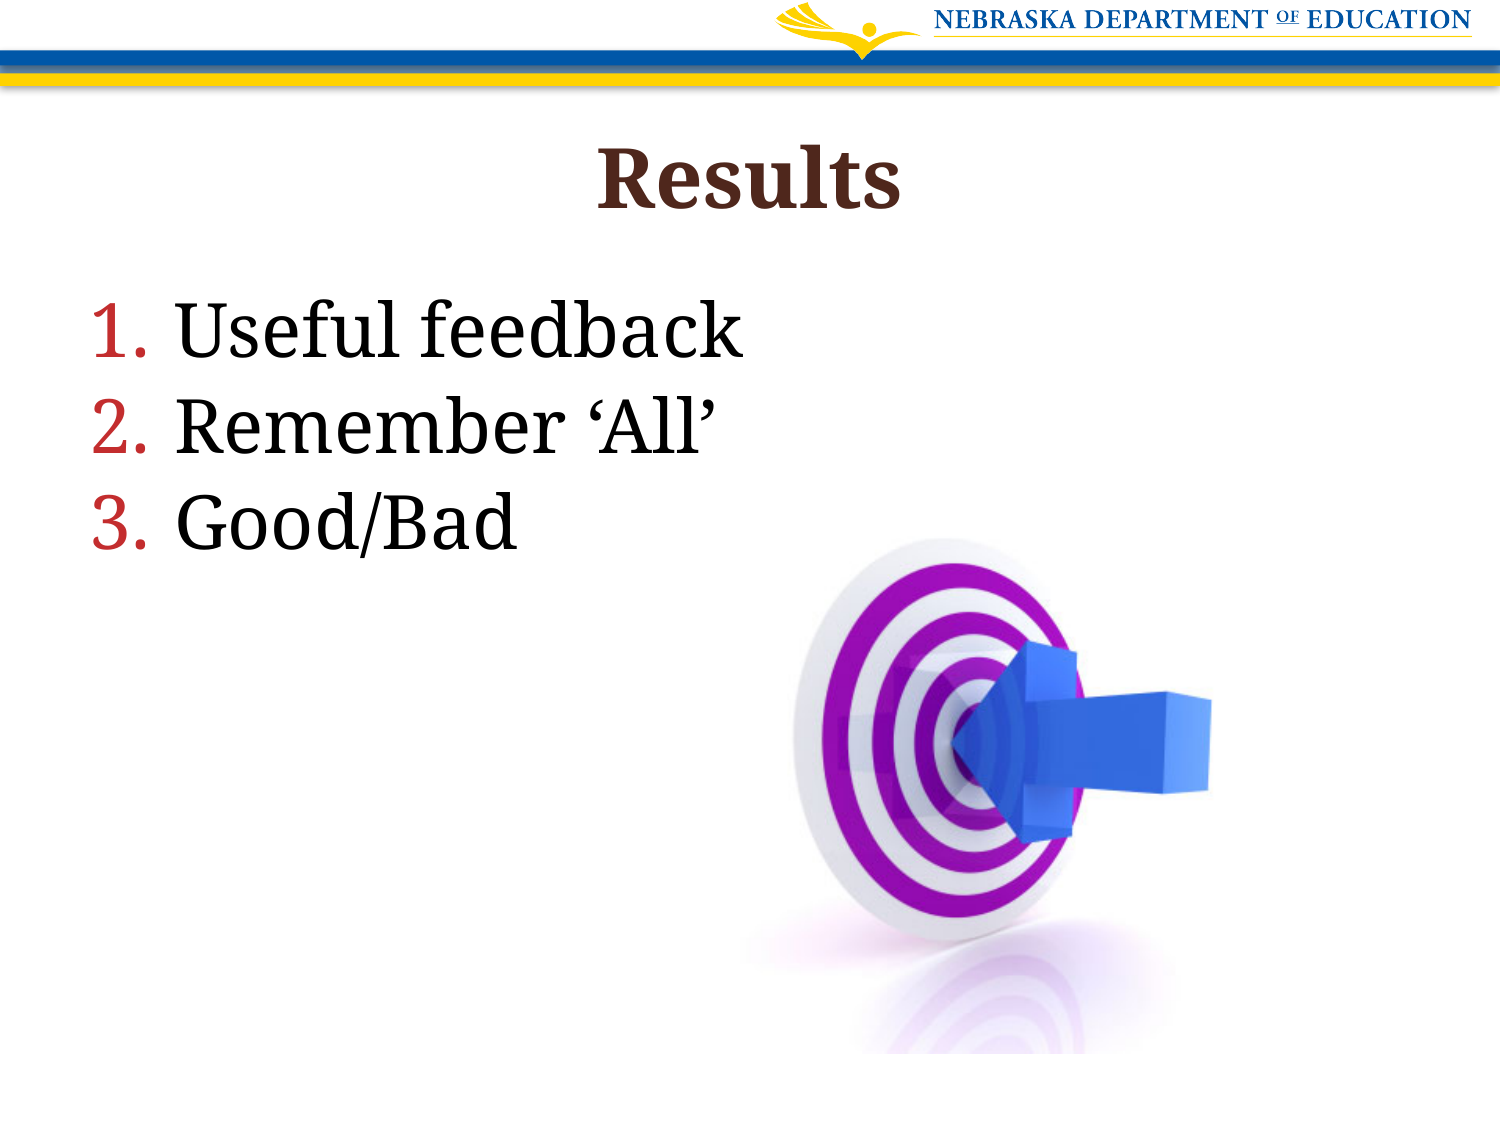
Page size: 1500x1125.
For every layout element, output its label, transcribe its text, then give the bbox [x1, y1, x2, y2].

title Results [75, 87, 1425, 263]
picture [774, 0, 1500, 69]
list Useful feedback Remember ‘All’ Good/Bad [75, 275, 1425, 985]
picture [724, 512, 1268, 1054]
